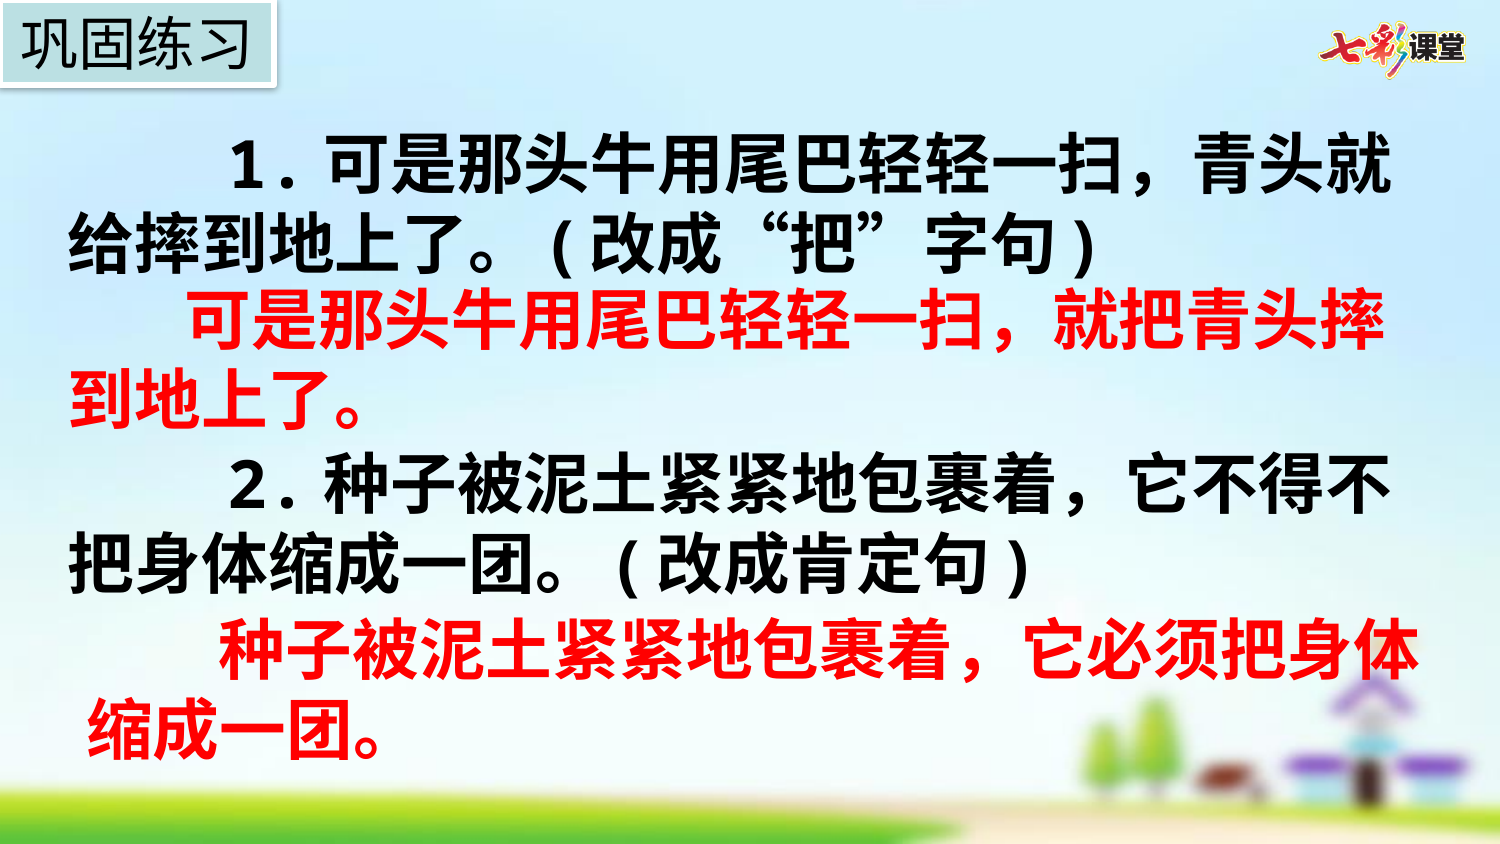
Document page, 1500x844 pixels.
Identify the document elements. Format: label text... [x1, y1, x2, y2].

text_box 种子被泥土紧紧地包裹着，它必须把身体缩成一团。 [71, 600, 1459, 775]
picture [0, 0, 1500, 844]
text_box 1.可是那头牛用尾巴轻轻一扫，青头就给摔到地上了。(改成“把”字句) 2.种子被泥土紧紧地包裹着，它不得不把身体缩成一团。(改成肯定句) [53, 114, 1459, 690]
text_box 巩固练习 [0, 0, 277, 88]
text_box 可是那头牛用尾巴轻轻一扫，就把青头摔到地上了。 [53, 270, 1428, 445]
